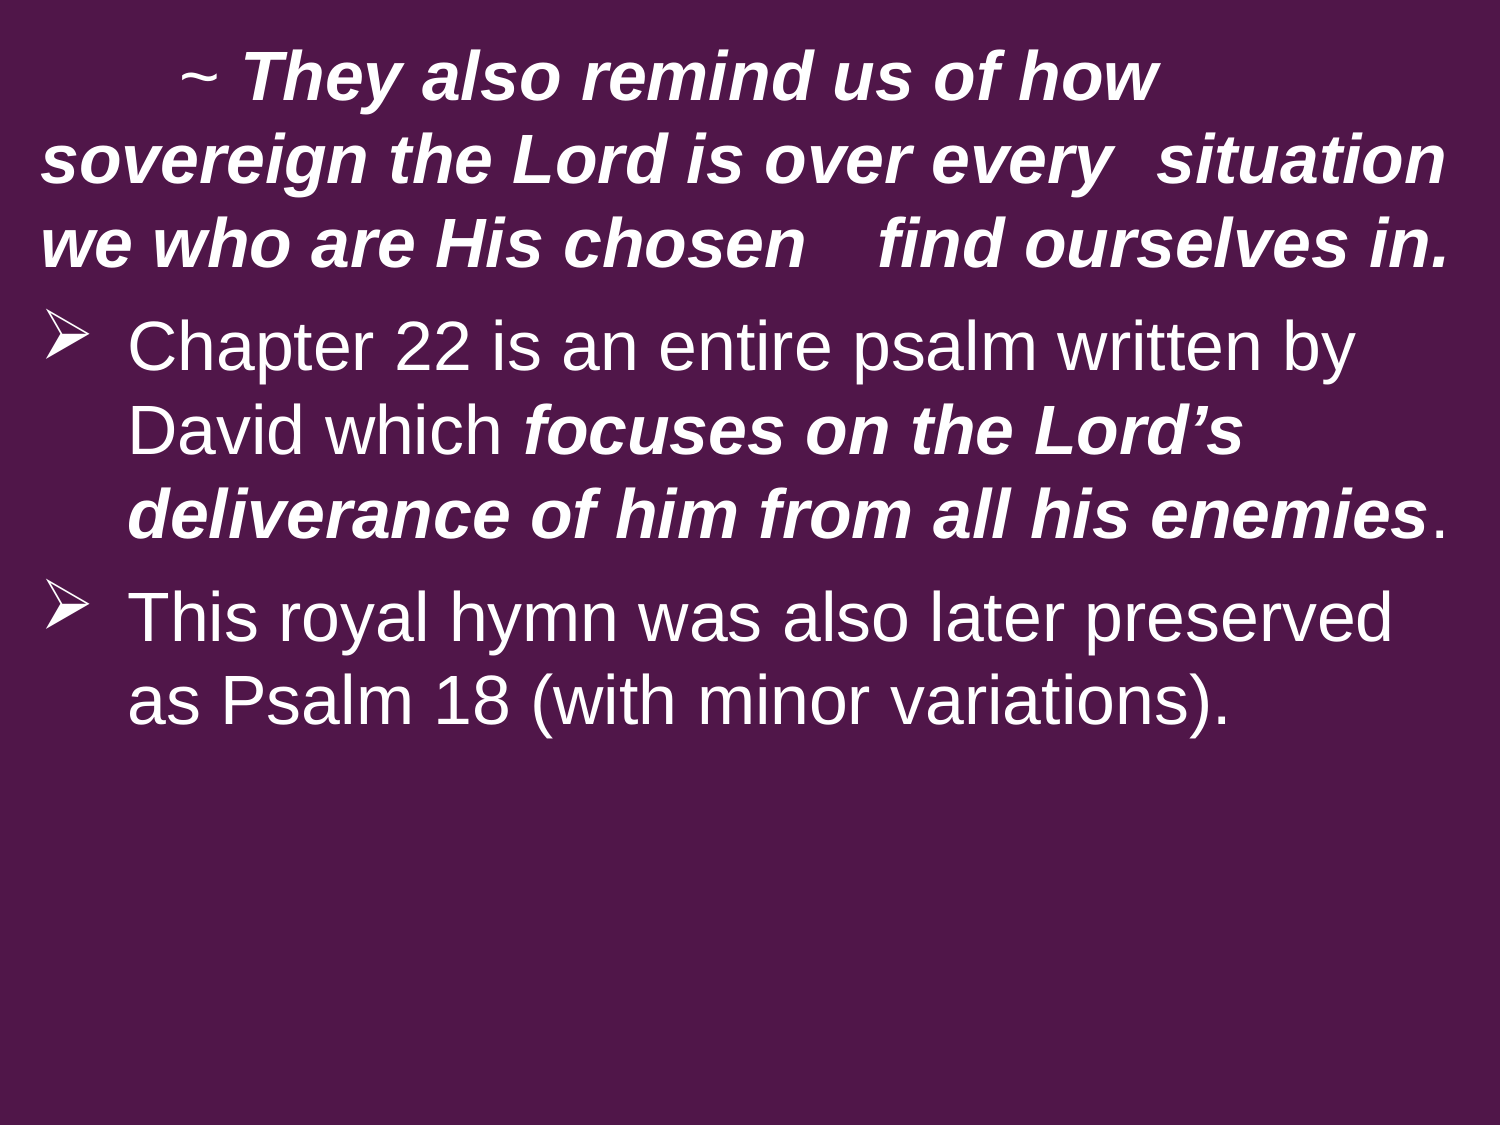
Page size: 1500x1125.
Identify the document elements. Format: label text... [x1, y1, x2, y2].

subtitle ~ They also remind us of how sovereign the Lord is over every situation we who are His chosen find ourselves in. Chapter 22 is an entire psalm written by David which focuses on the Lord’s deliverance of him from all his enemies. This royal hymn was also later preserved as Psalm 18 (with minor variations). [25, 23, 1473, 1097]
